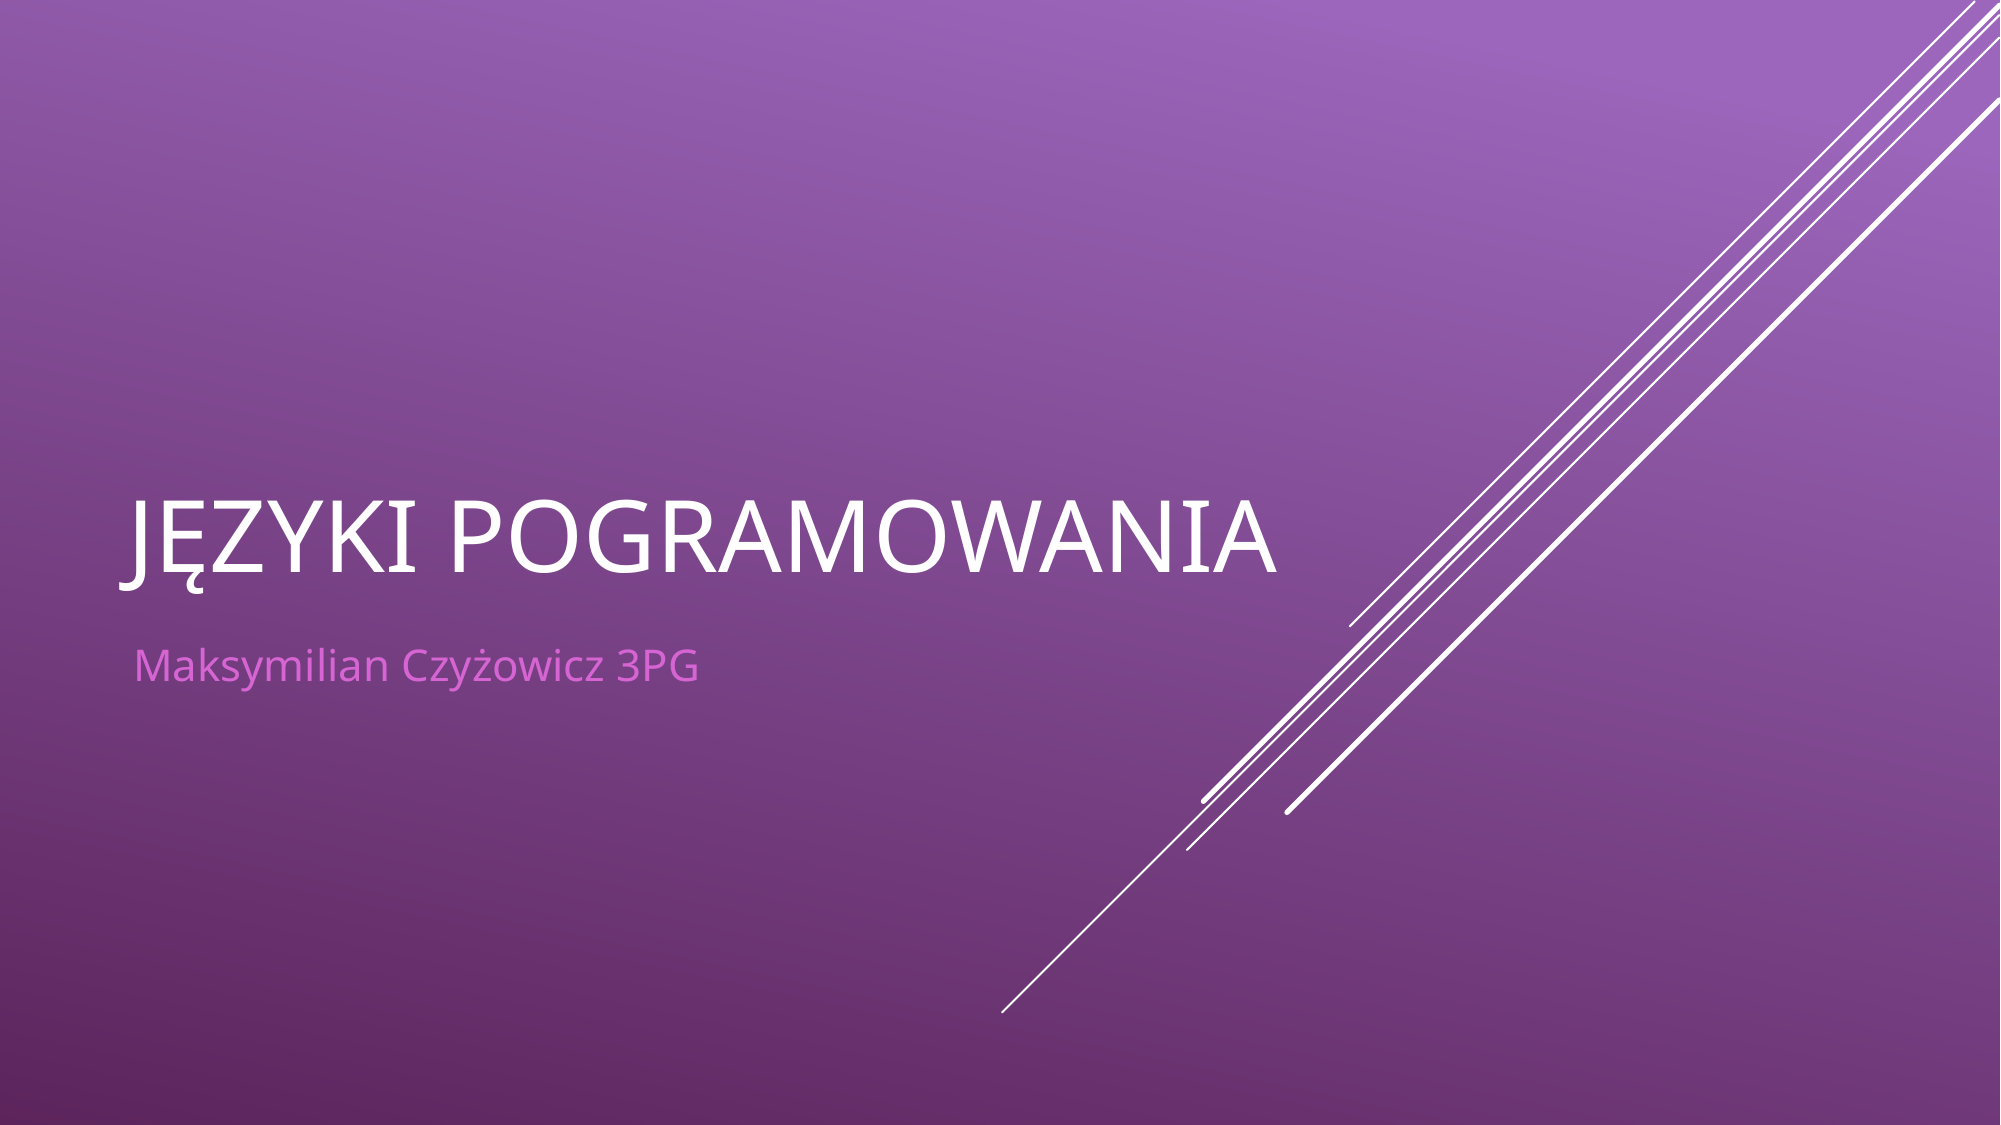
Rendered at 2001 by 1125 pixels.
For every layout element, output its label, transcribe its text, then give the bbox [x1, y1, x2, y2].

subtitle Maksymilian Czyżowicz 3PG [118, 630, 1169, 950]
title Języki Pogramowania [112, 112, 1425, 600]
